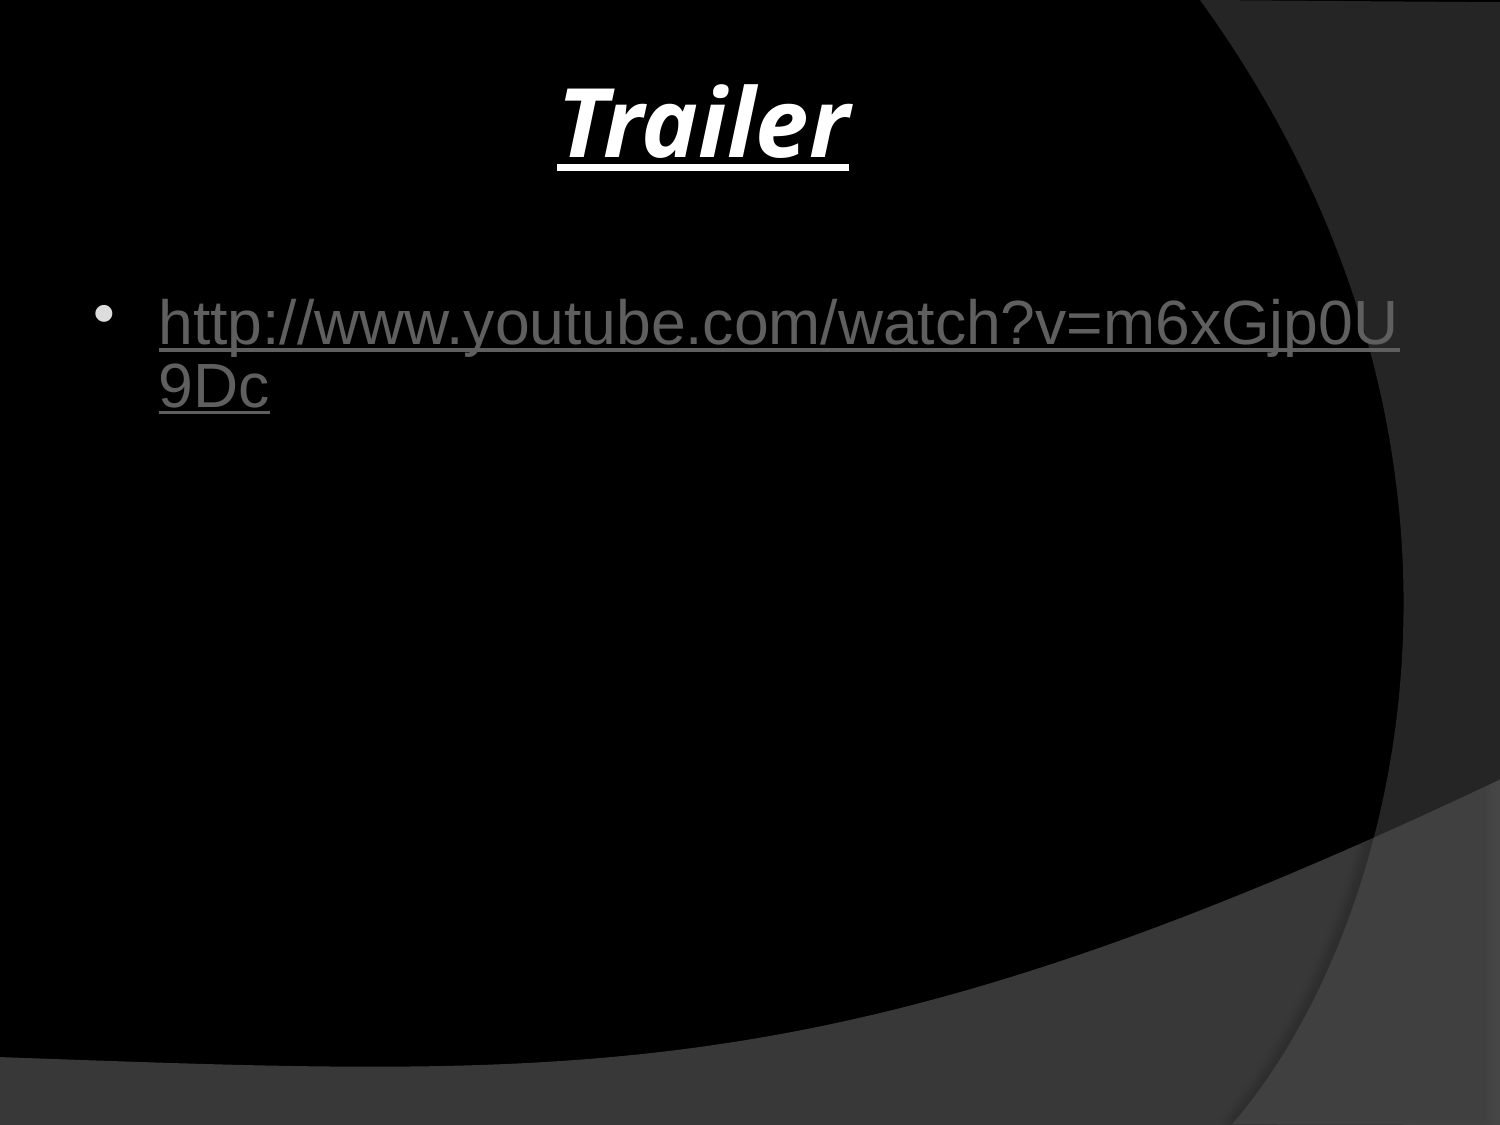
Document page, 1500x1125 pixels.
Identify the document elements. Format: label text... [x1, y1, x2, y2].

list http://www.youtube.com/watch?v=m6xGjp0U9Dc [75, 275, 1438, 900]
title Trailer [549, 24, 950, 213]
